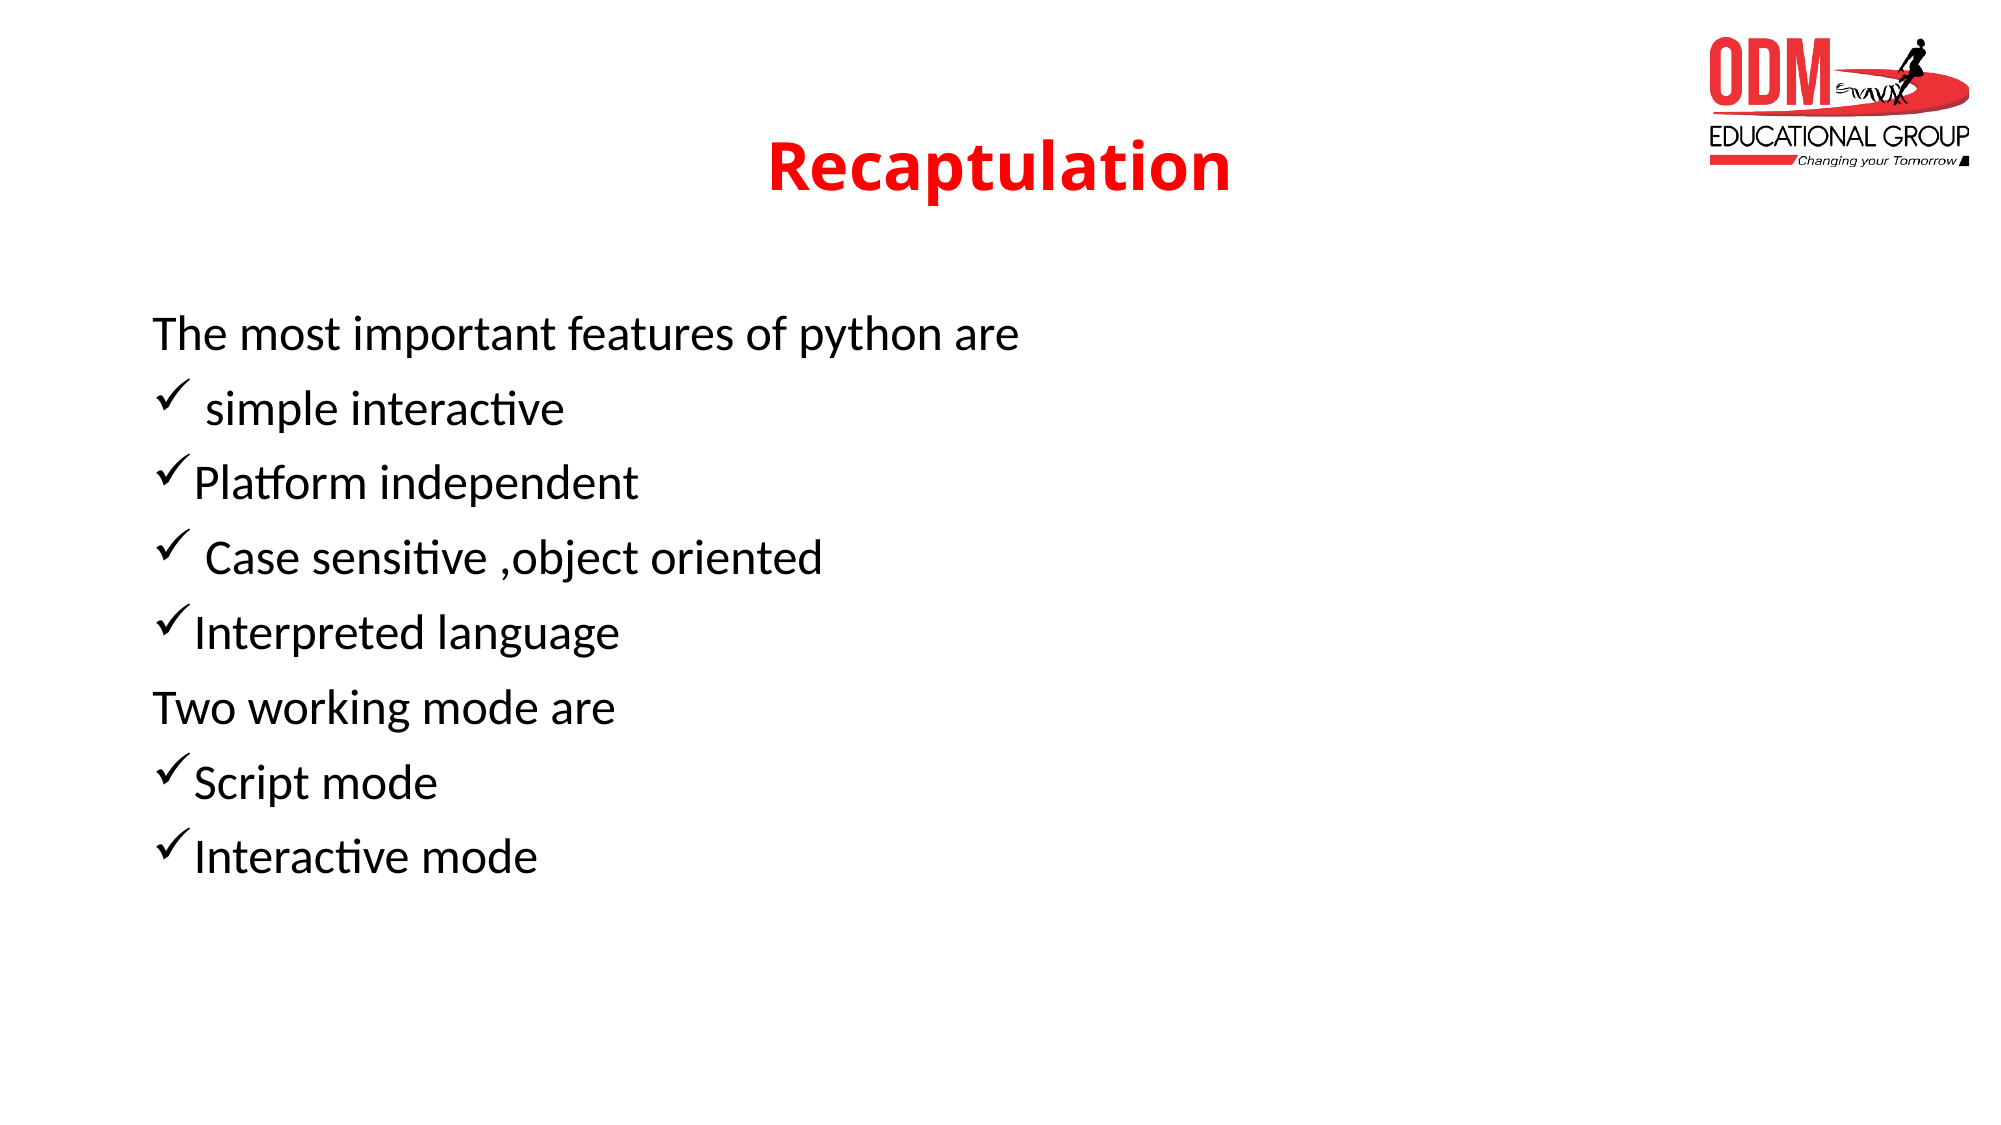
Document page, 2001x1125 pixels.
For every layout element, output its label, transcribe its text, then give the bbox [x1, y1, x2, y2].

list The most important features of python are simple interactive Platform independent Case sensitive ,object oriented Interpreted language Two working mode are Script mode Interactive mode [137, 299, 1863, 1014]
title Recaptulation [137, 59, 1863, 278]
text_box [1710, 37, 1970, 167]
